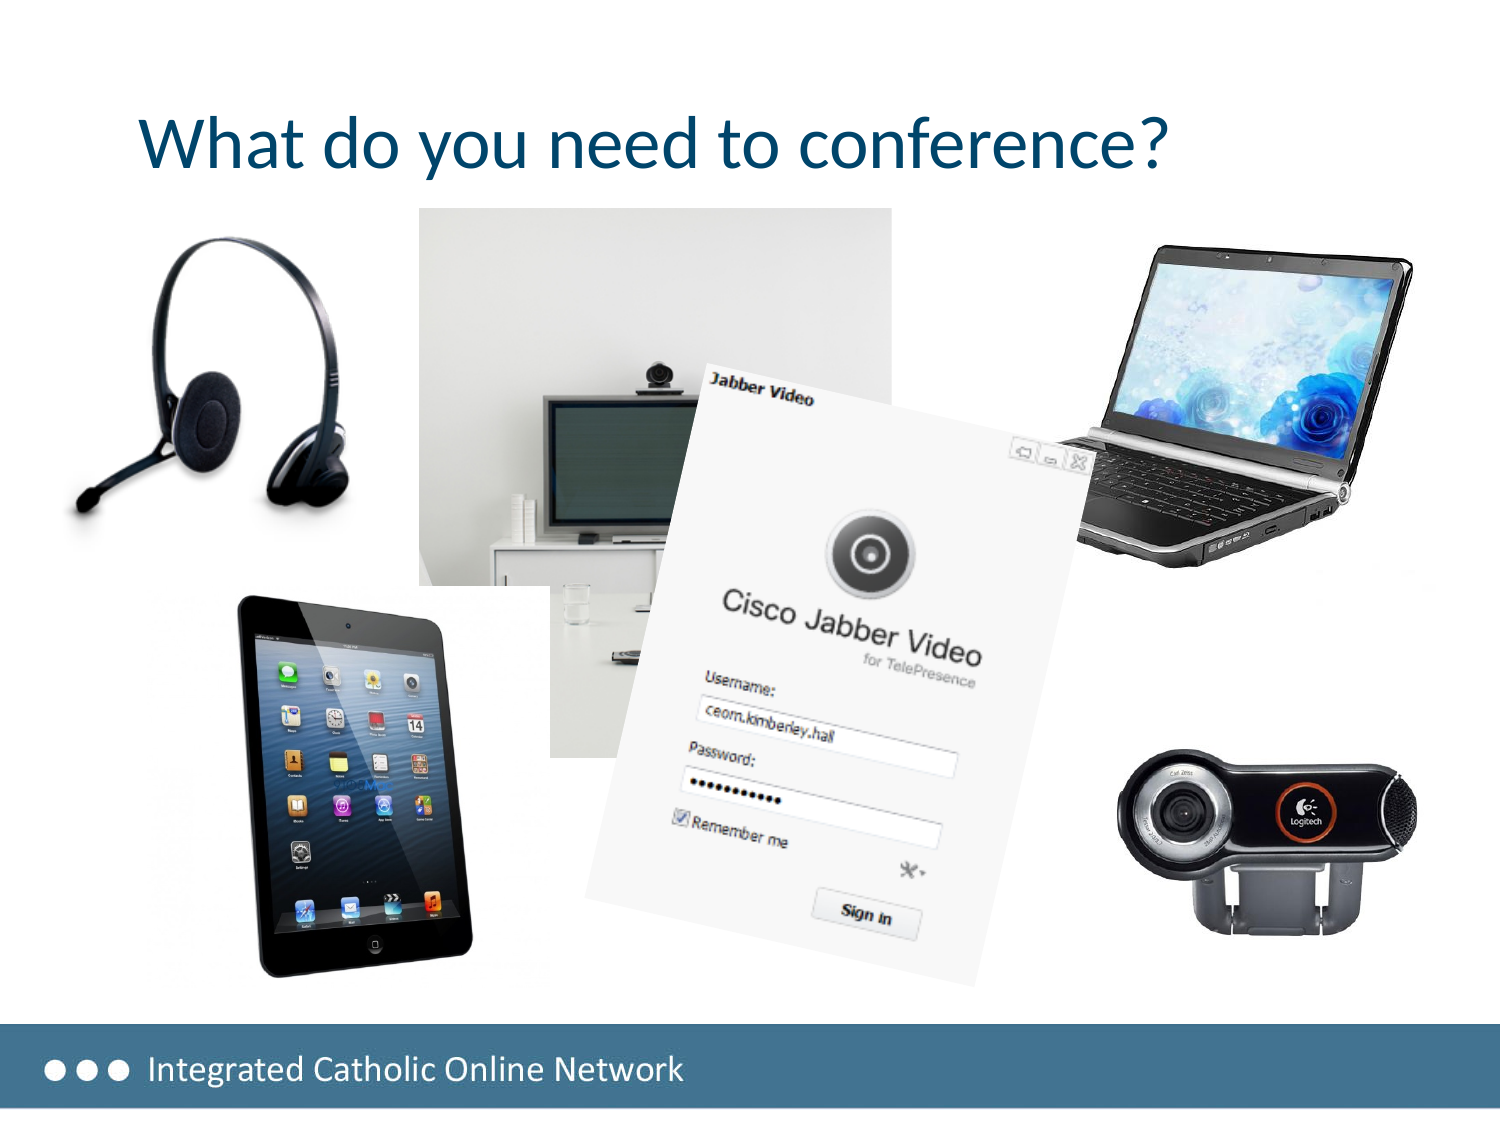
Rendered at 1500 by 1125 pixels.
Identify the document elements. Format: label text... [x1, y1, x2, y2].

title What do you need to conference? [123, 45, 1425, 233]
picture [147, 207, 1436, 988]
picture [1104, 680, 1430, 1006]
picture [29, 207, 407, 558]
picture [0, 1024, 1500, 1110]
